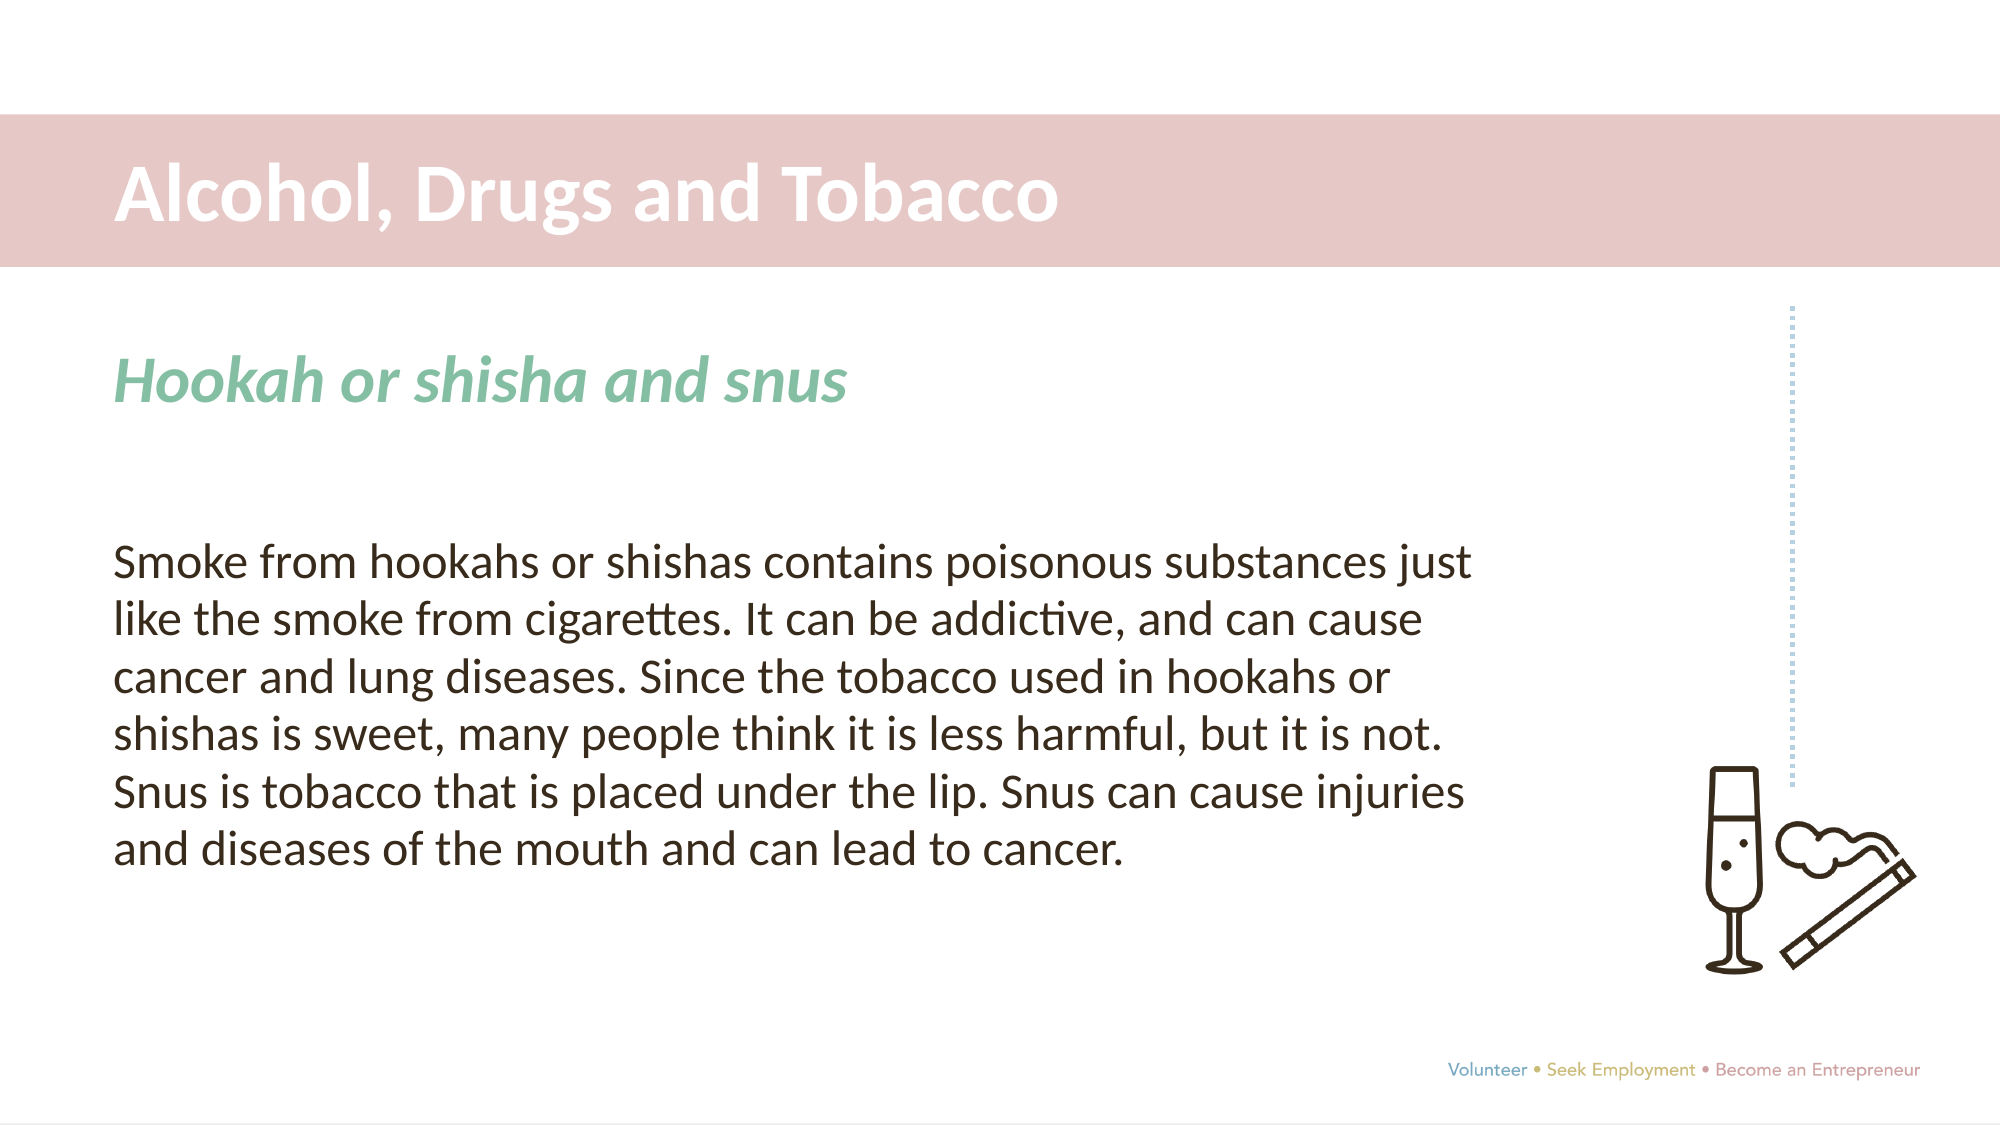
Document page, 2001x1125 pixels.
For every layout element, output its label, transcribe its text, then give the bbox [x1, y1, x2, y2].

text_box [0, 113, 2000, 268]
picture [1621, 757, 1938, 995]
picture [1418, 1046, 1971, 1103]
text_box Hookah or shisha and snus Smoke from hookahs or shishas contains poisonous substances just like the smoke from cigarettes. It can be addictive, and can cause cancer and lung diseases. Since the tobacco used in hookahs or shishas is sweet, many people think it is less harmful, but it is not. Snus is tobacco that is placed under the lip. Snus can cause injuries and diseases of the mouth and can lead to cancer. [98, 350, 1539, 975]
text_box Alcohol, Drugs and Tobacco [99, 147, 1312, 290]
